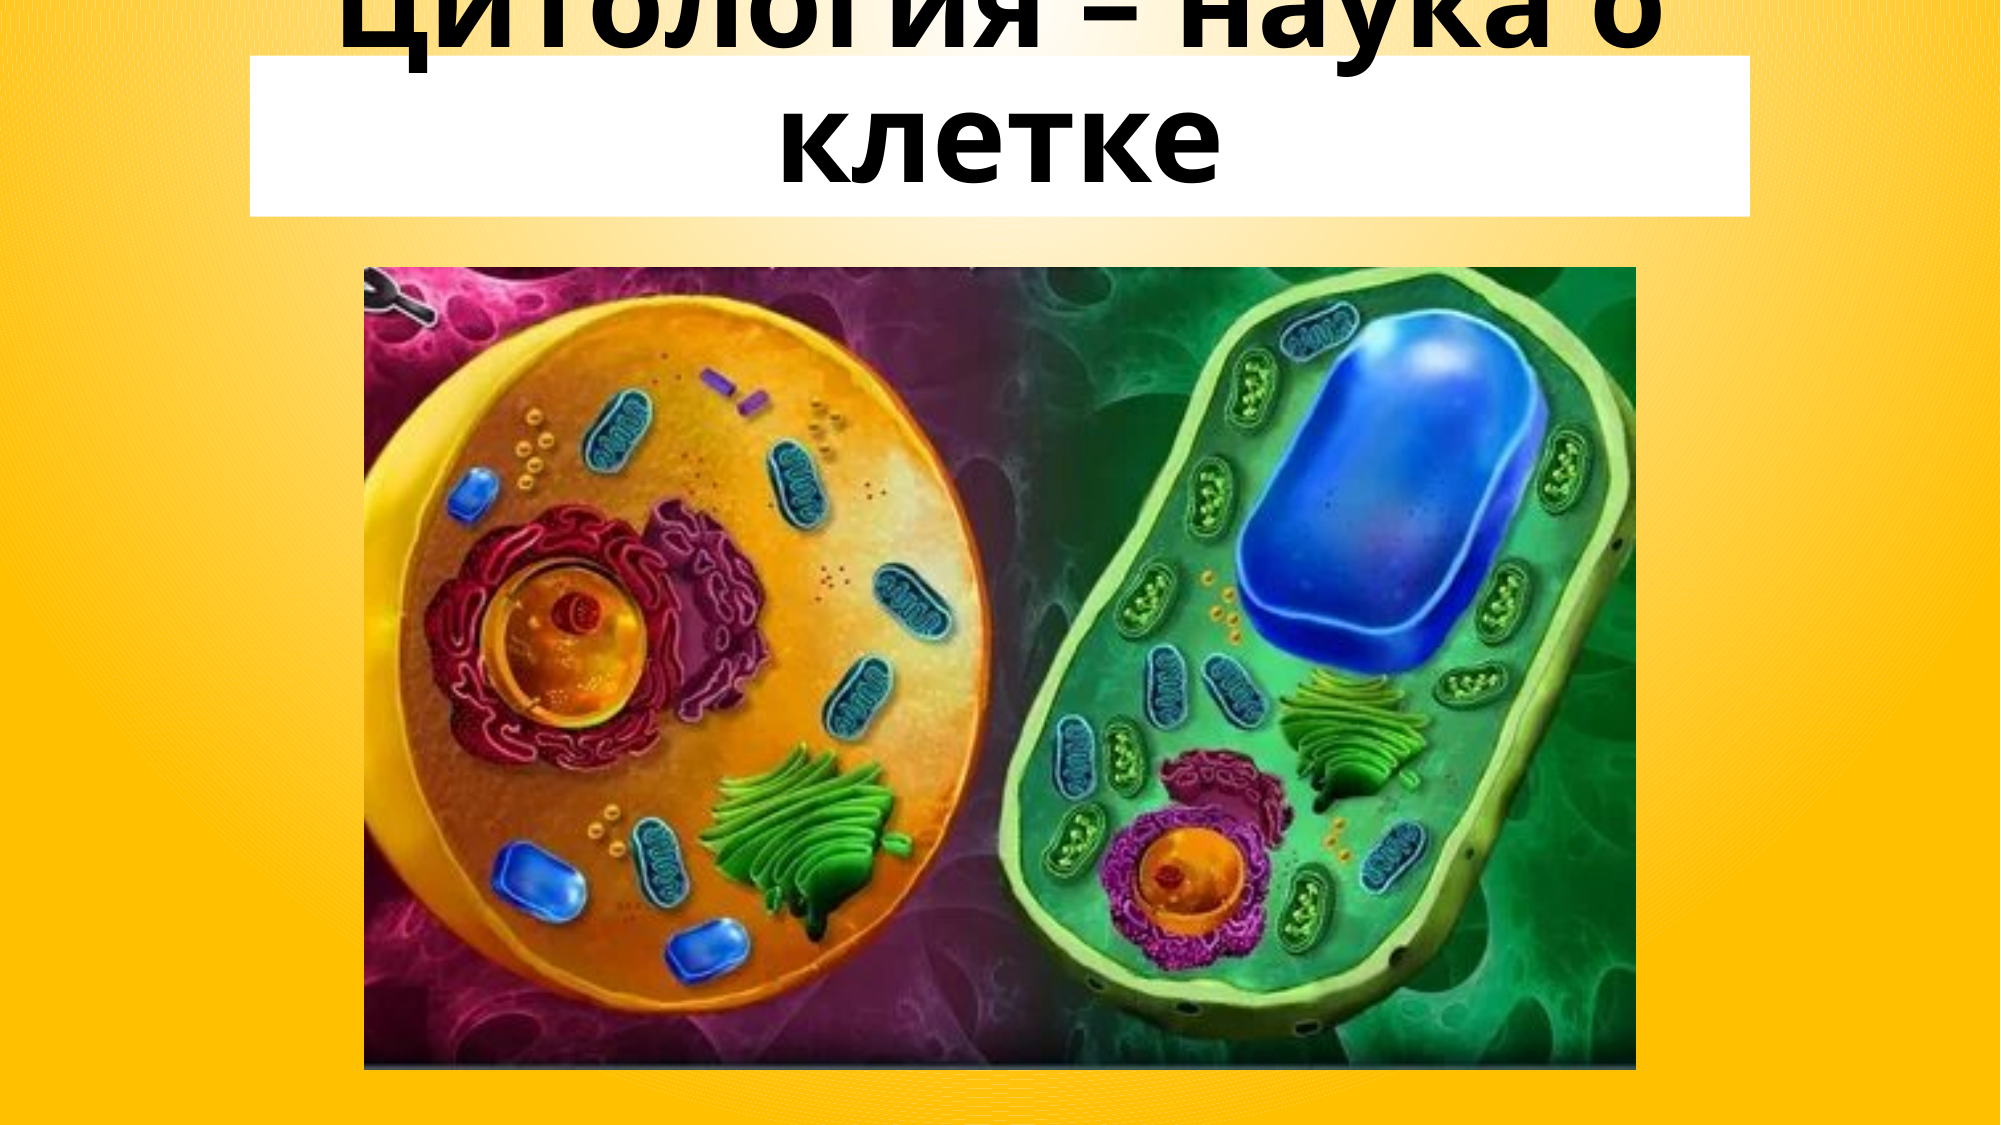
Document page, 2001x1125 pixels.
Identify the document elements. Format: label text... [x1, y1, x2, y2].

picture [364, 267, 1636, 1070]
title Цитология – наука о клетке [249, 55, 1750, 217]
